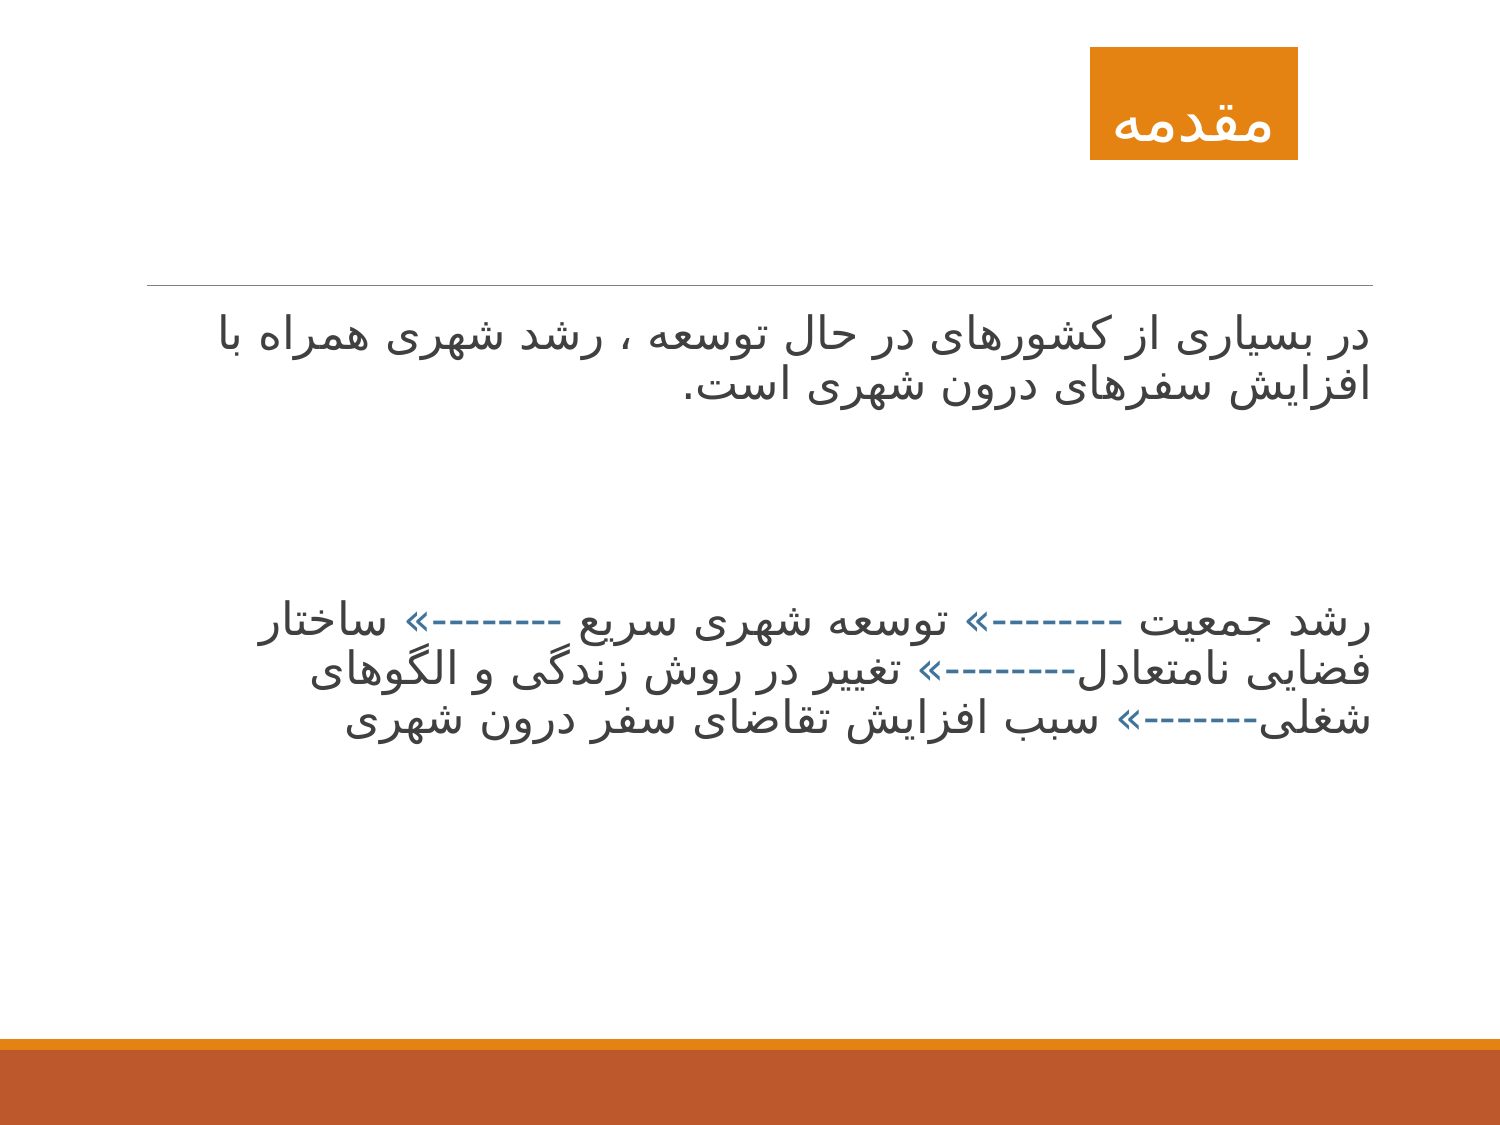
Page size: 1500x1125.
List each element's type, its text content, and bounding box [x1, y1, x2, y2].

title مقدمه [1085, 43, 1302, 165]
list در بسیاری از کشورهای در حال توسعه ، رشد شهری همراه با افزایش سفرهای درون شهری است. رشد جمعیت --------» توسعه شهری سریع --------» ساختار فضایی نامتعادل--------» تغییر در روش زندگی و الگوهای شغلی-------» سبب افزایش تقاضای سفر درون شهری [135, 302, 1373, 963]
